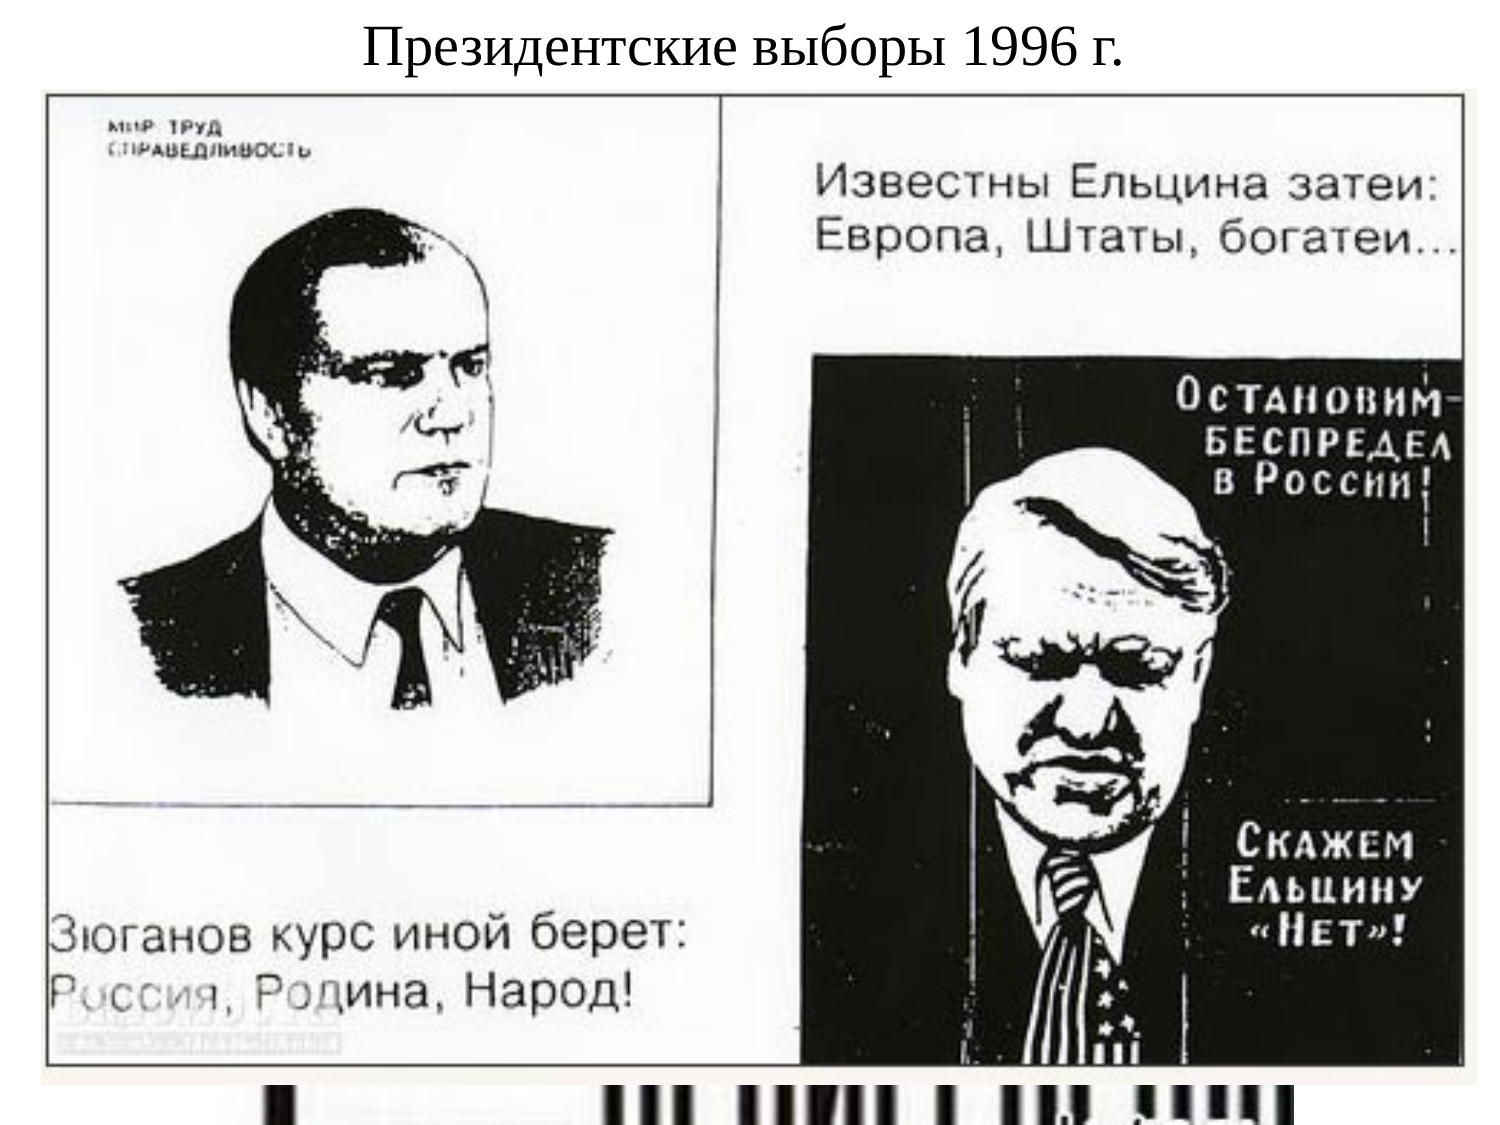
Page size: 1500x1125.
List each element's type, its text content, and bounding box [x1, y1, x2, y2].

picture [41, 89, 1477, 1125]
text_box Президентские выборы 1996 г. [253, 0, 1235, 85]
